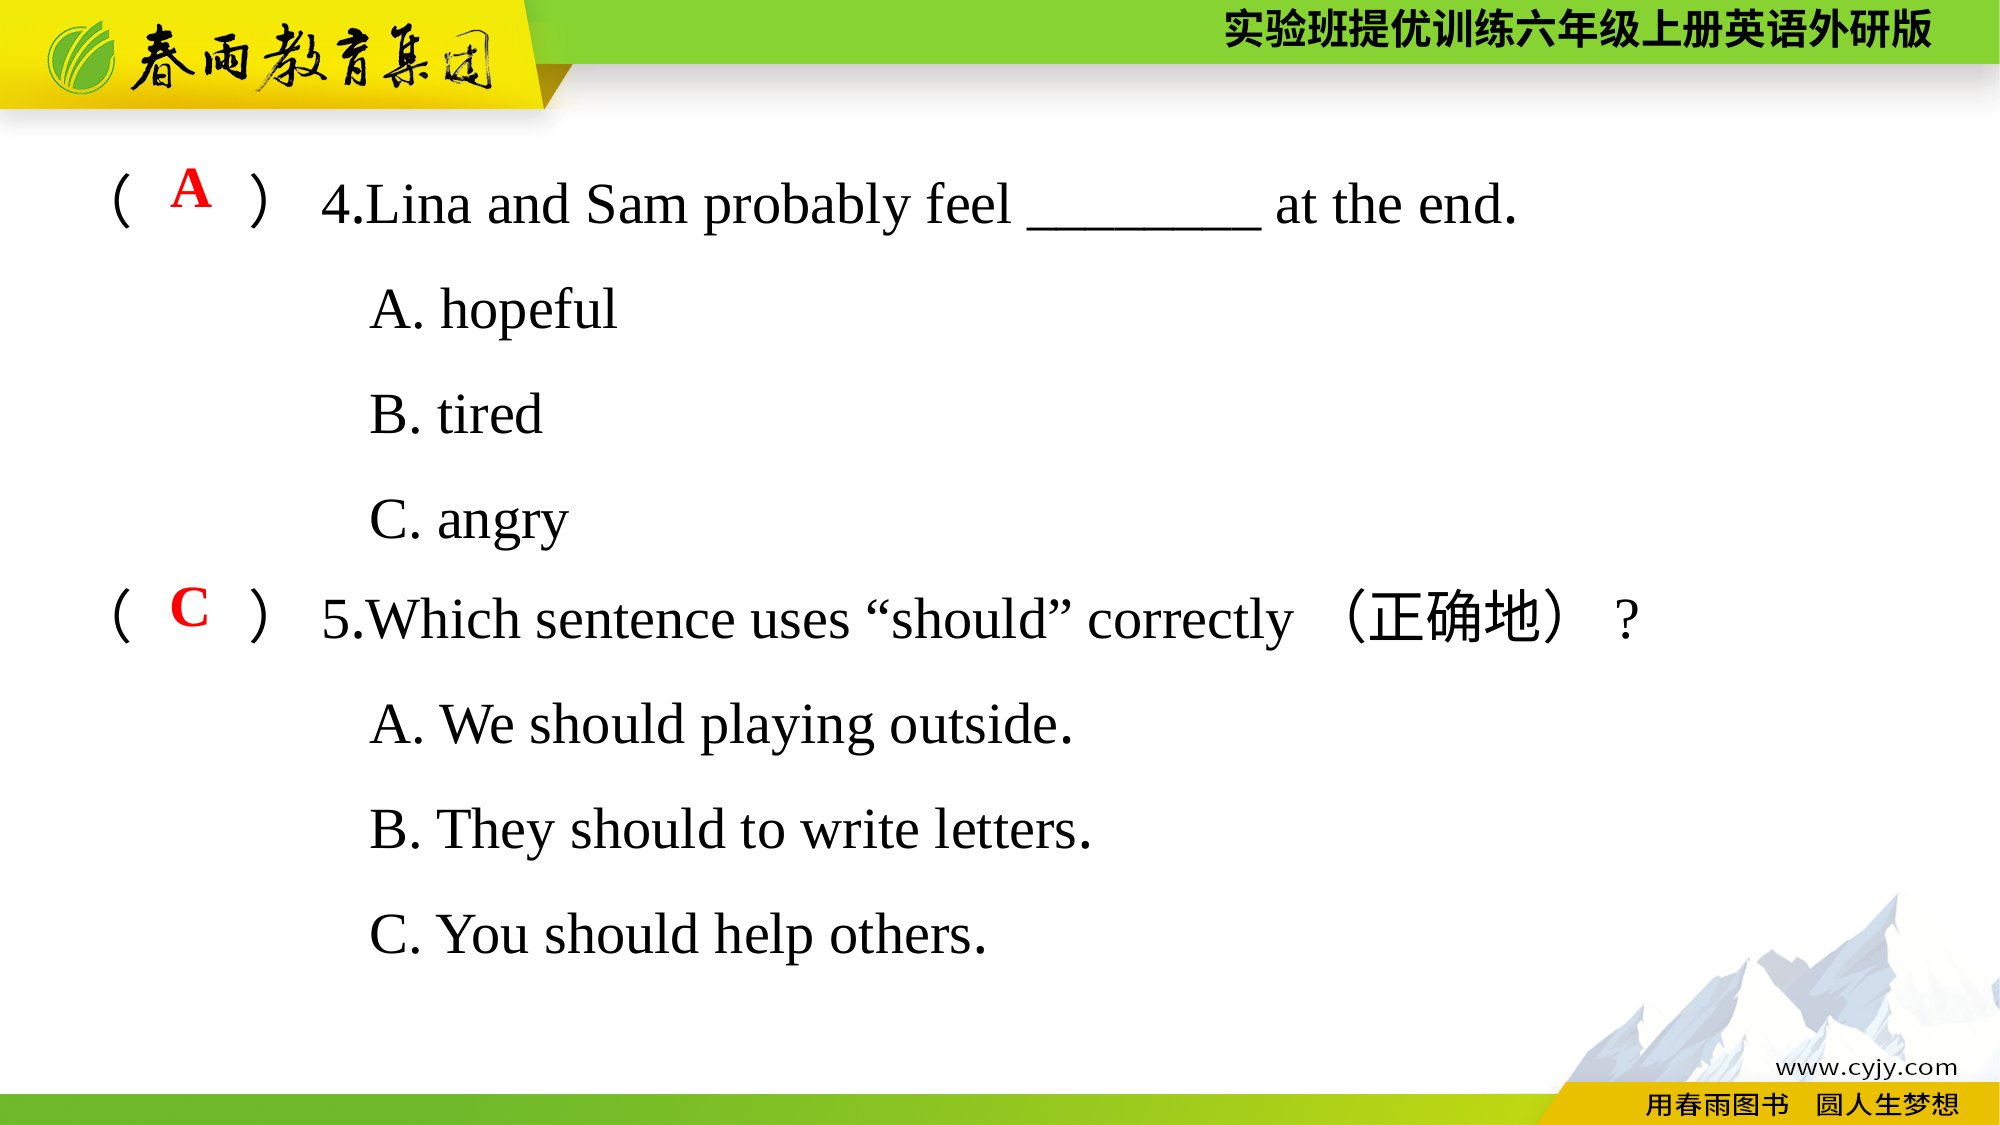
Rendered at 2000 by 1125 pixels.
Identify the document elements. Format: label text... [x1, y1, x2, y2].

text_box （ ）5.Which sentence uses “should” correctly（正确地）? A. We should playing outside. B. They should to write letters. C. You should help others. [59, 538, 1944, 973]
picture [0, 0, 2000, 1125]
text_box C [154, 560, 227, 646]
list （ ）4.Lina and Sam probably feel ________ at the end. A. hopeful B. tired C. angry [59, 122, 1944, 538]
text_box A [155, 141, 228, 227]
